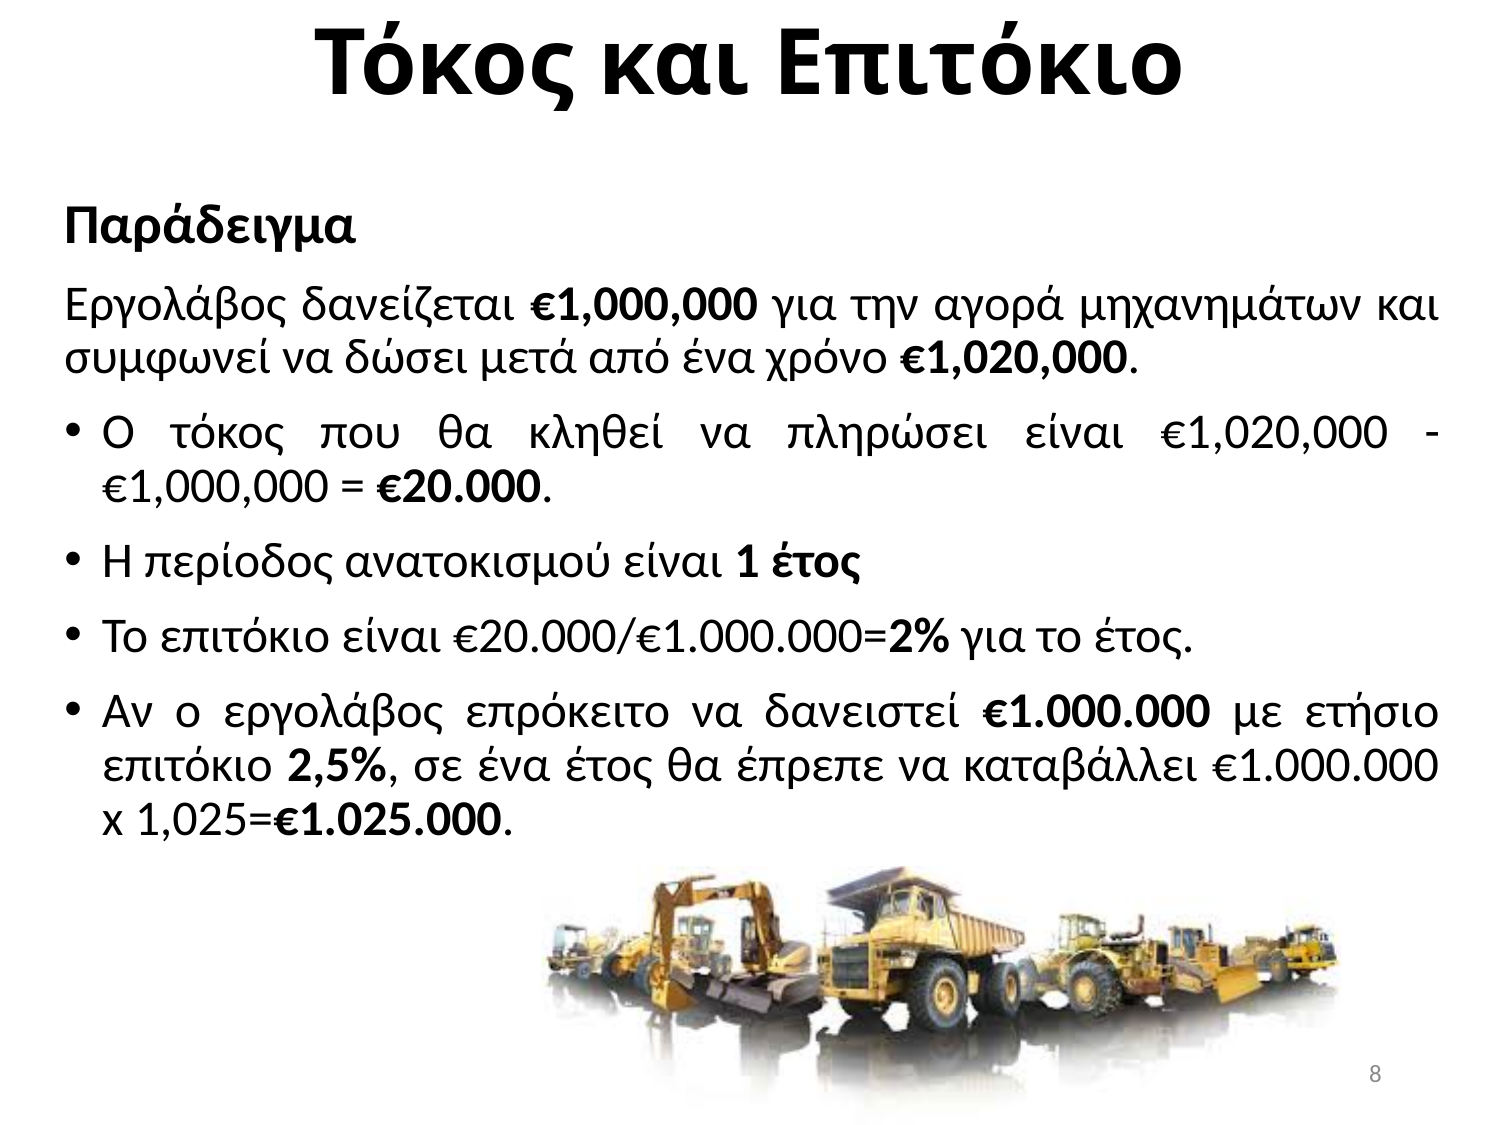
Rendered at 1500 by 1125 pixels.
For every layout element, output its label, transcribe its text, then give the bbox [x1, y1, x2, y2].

list Παράδειγμα Εργολάβος δανείζεται €1,000,000 για την αγορά μηχανημάτων και συμφωνεί να δώσει μετά από ένα χρόνο €1,020,000. Ο τόκος που θα κληθεί να πληρώσει είναι €1,020,000 - €1,000,000 = €20.000. Η περίοδος ανατοκισμού είναι 1 έτος Το επιτόκιο είναι €20.000/€1.000.000=2% για το έτος. Αν ο εργολάβος επρόκειτο να δανειστεί €1.000.000 με ετήσιο επιτόκιο 2,5%, σε ένα έτος θα έπρεπε να καταβάλλει €1.000.000 x 1,025=€1.025.000. [49, 187, 1455, 1019]
title Τόκος και Επιτόκιο [0, 0, 1500, 130]
slide_number 8 [1341, 1042, 1397, 1103]
picture [541, 866, 1341, 1125]
